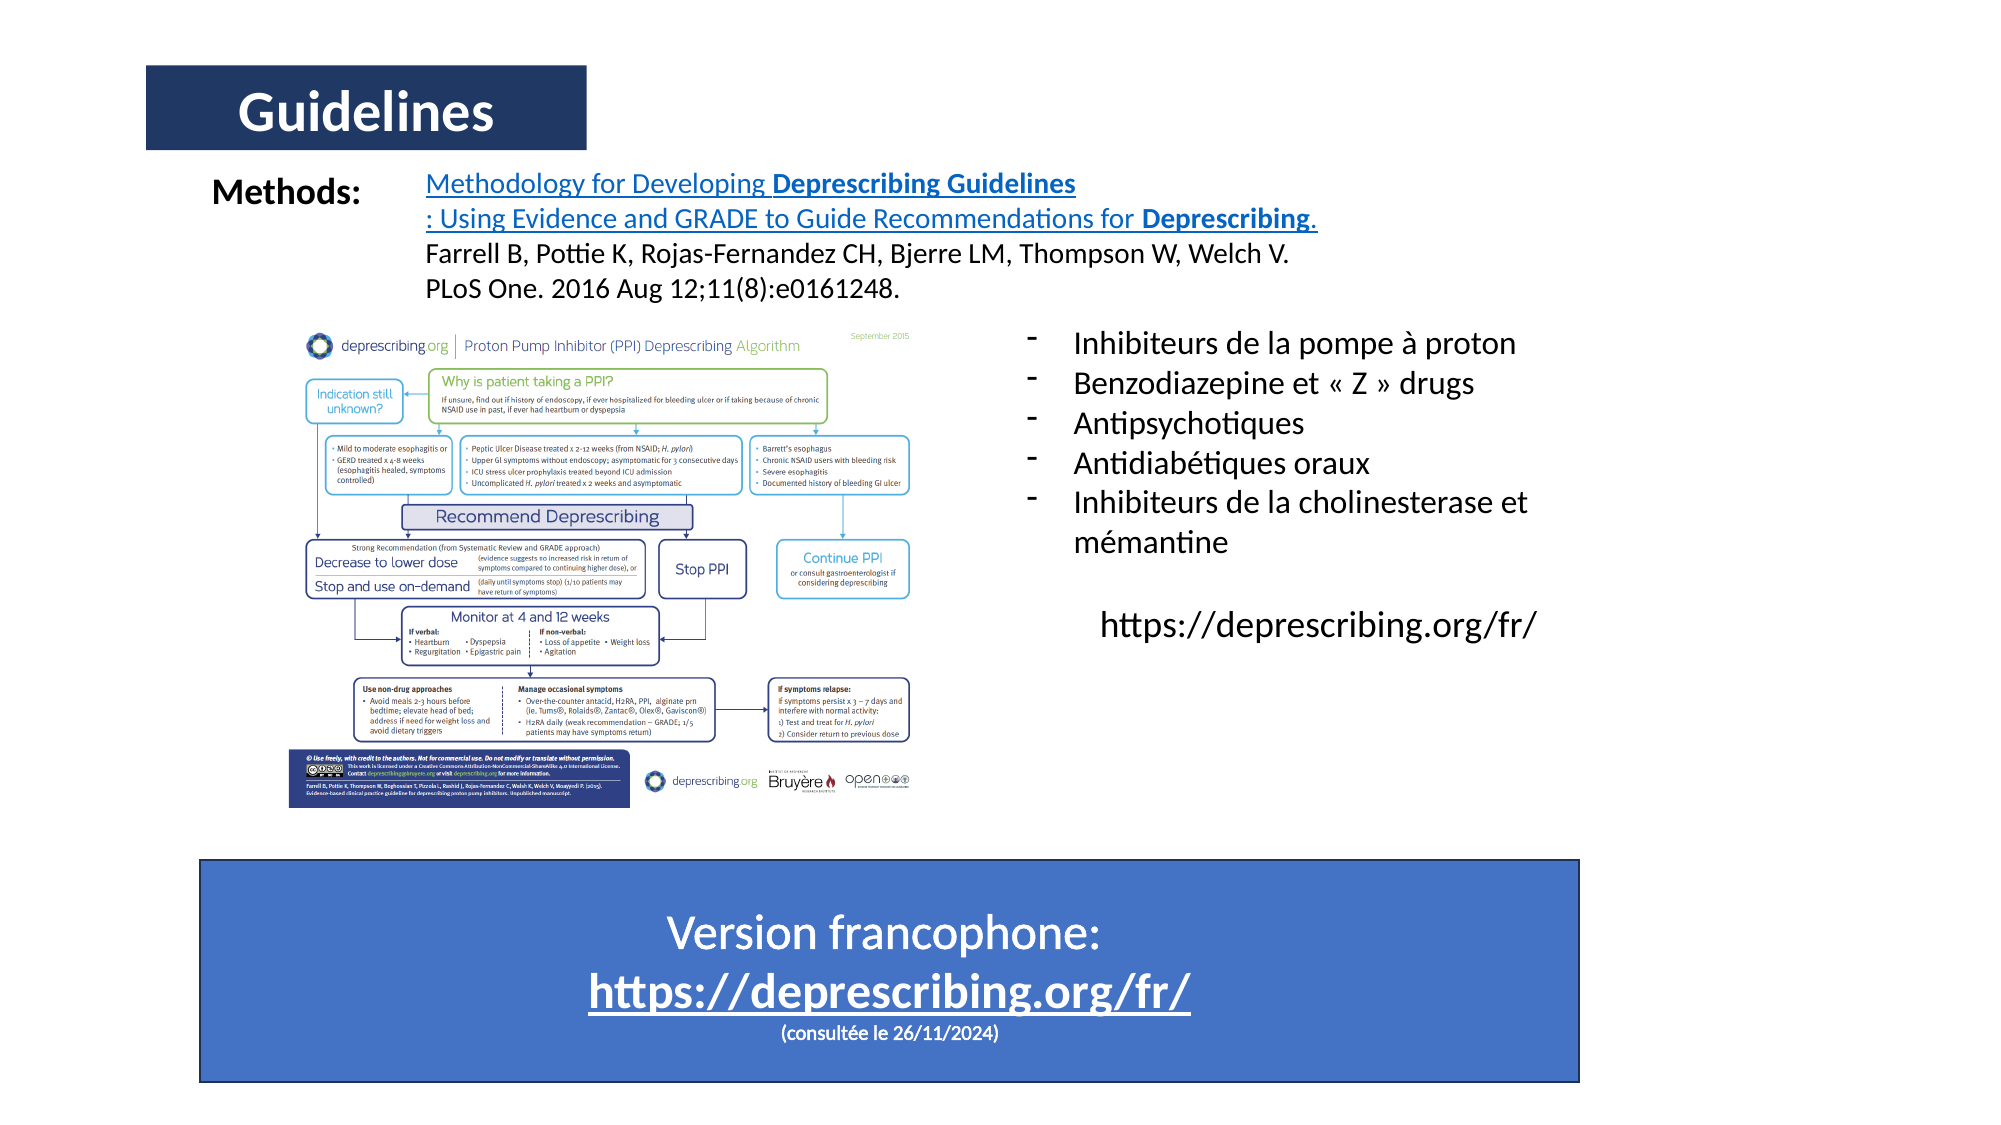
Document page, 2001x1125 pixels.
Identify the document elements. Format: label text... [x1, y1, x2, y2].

text_box Methodology for Developing Deprescribing Guidelines: Using Evidence and GRADE to Guide Recommendations for Deprescribing. Farrell B, Pottie K, Rojas-Fernandez CH, Bjerre LM, Thompson W, Welch V. PLoS One. 2016 Aug 12;11(8):e0161248. [410, 157, 1613, 312]
text_box Version francophone: https://deprescribing.org/fr/ (consultée le 26/11/2024) [199, 859, 1580, 1083]
text_box Guidelines [146, 65, 587, 151]
text_box Methods: [196, 160, 385, 220]
text_box Inhibiteurs de la pompe à proton Benzodiazepine et « Z » drugs Antipsychotiques Antidiabétiques oraux Inhibiteurs de la cholinesterase et mémantine [1011, 313, 1544, 608]
picture [288, 313, 928, 808]
text_box https://deprescribing.org/fr/ [1084, 592, 1835, 653]
